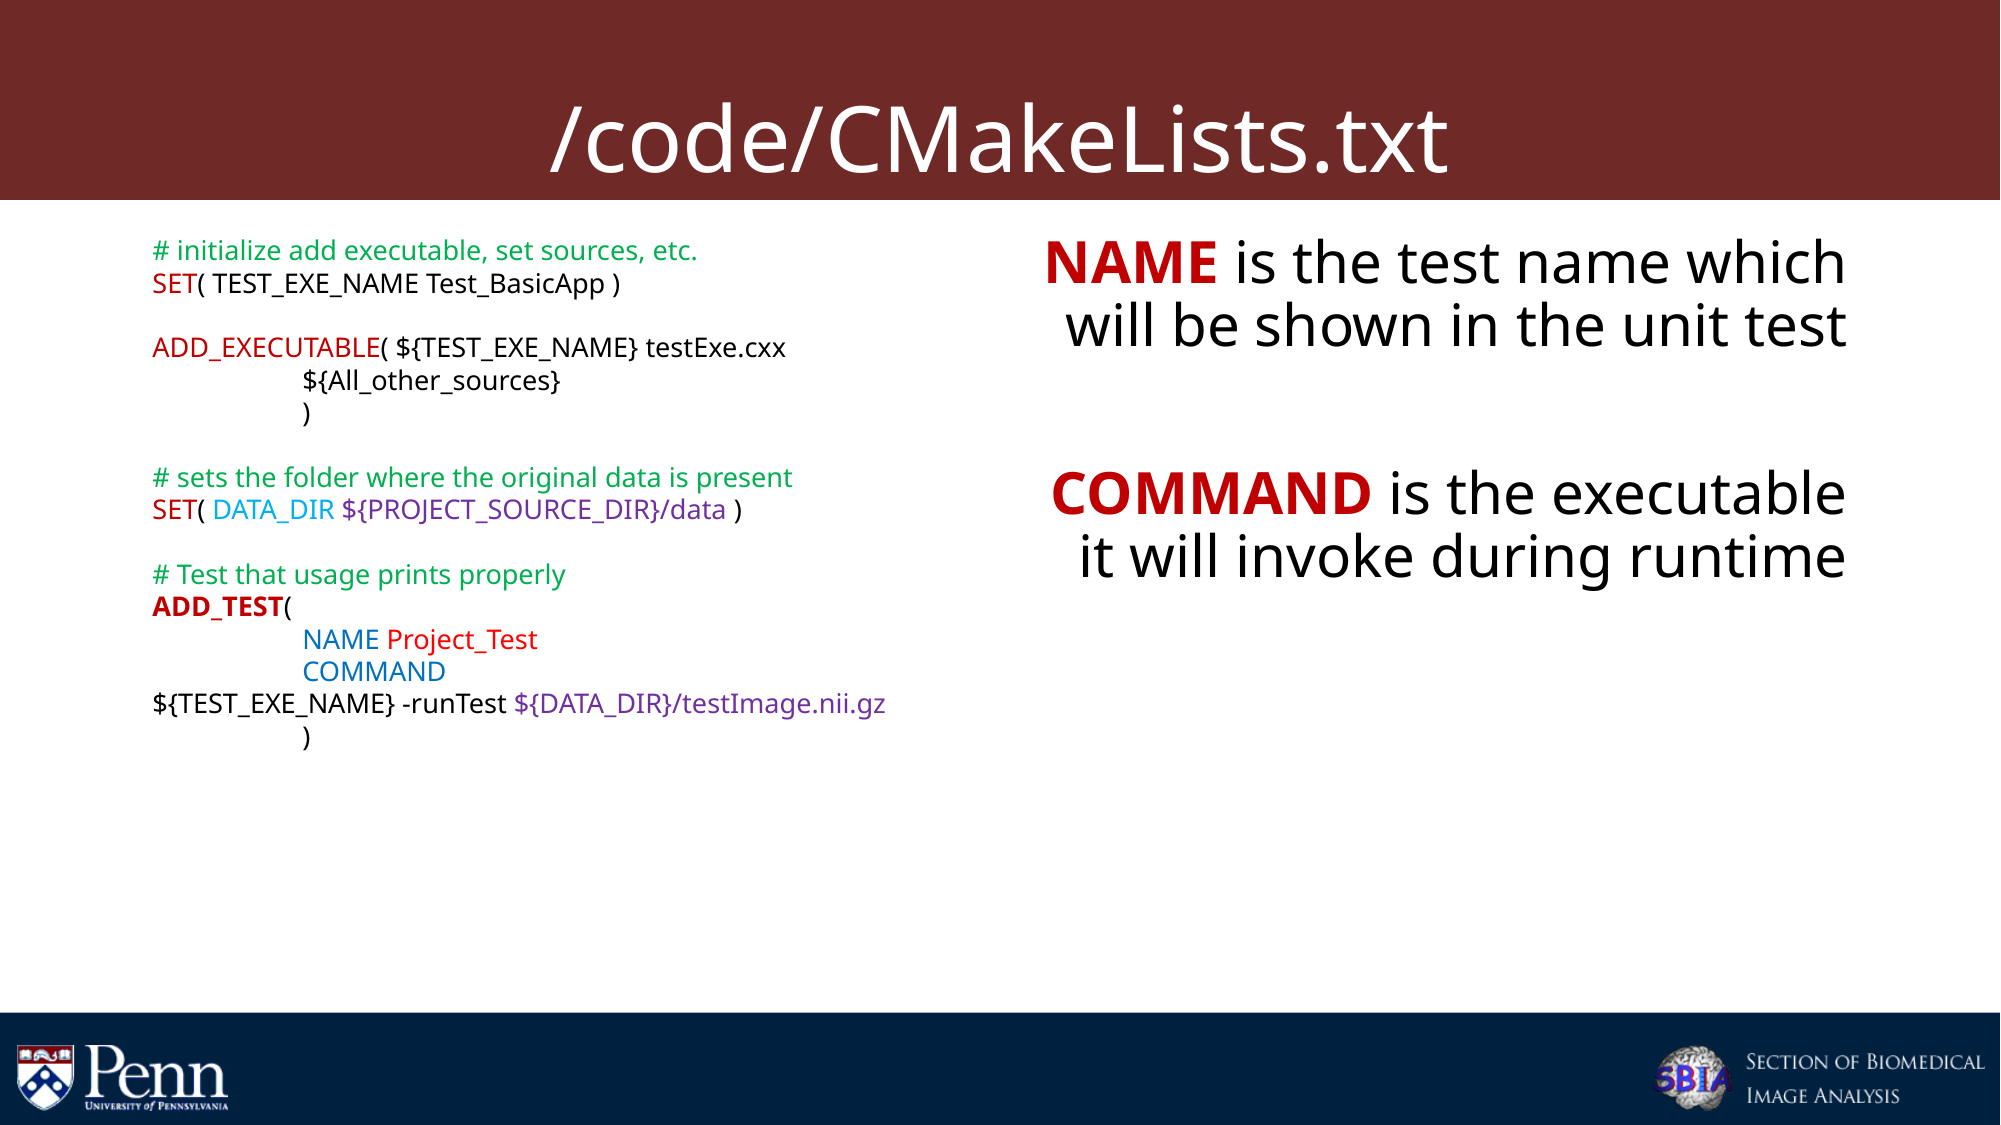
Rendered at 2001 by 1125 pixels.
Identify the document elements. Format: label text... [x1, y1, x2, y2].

picture [1652, 1044, 1985, 1112]
list # initialize add executable, set sources, etc. SET( TEST_EXE_NAME Test_BasicApp ) ADD_EXECUTABLE( ${TEST_EXE_NAME} testExe.cxx ${All_other_sources} ) # sets the folder where the original data is present SET( DATA_DIR ${PROJECT_SOURCE_DIR}/data ) # Test that usage prints properly ADD_TEST( NAME Project_Test COMMAND ${TEST_EXE_NAME} -runTest ${DATA_DIR}/testImage.nii.gz ) [137, 226, 985, 987]
list NAME is the test name which will be shown in the unit test COMMAND is the executable it will invoke during runtime [1012, 226, 1863, 987]
title /code/CMakeLists.txt [137, 0, 1863, 200]
picture [17, 1045, 228, 1111]
